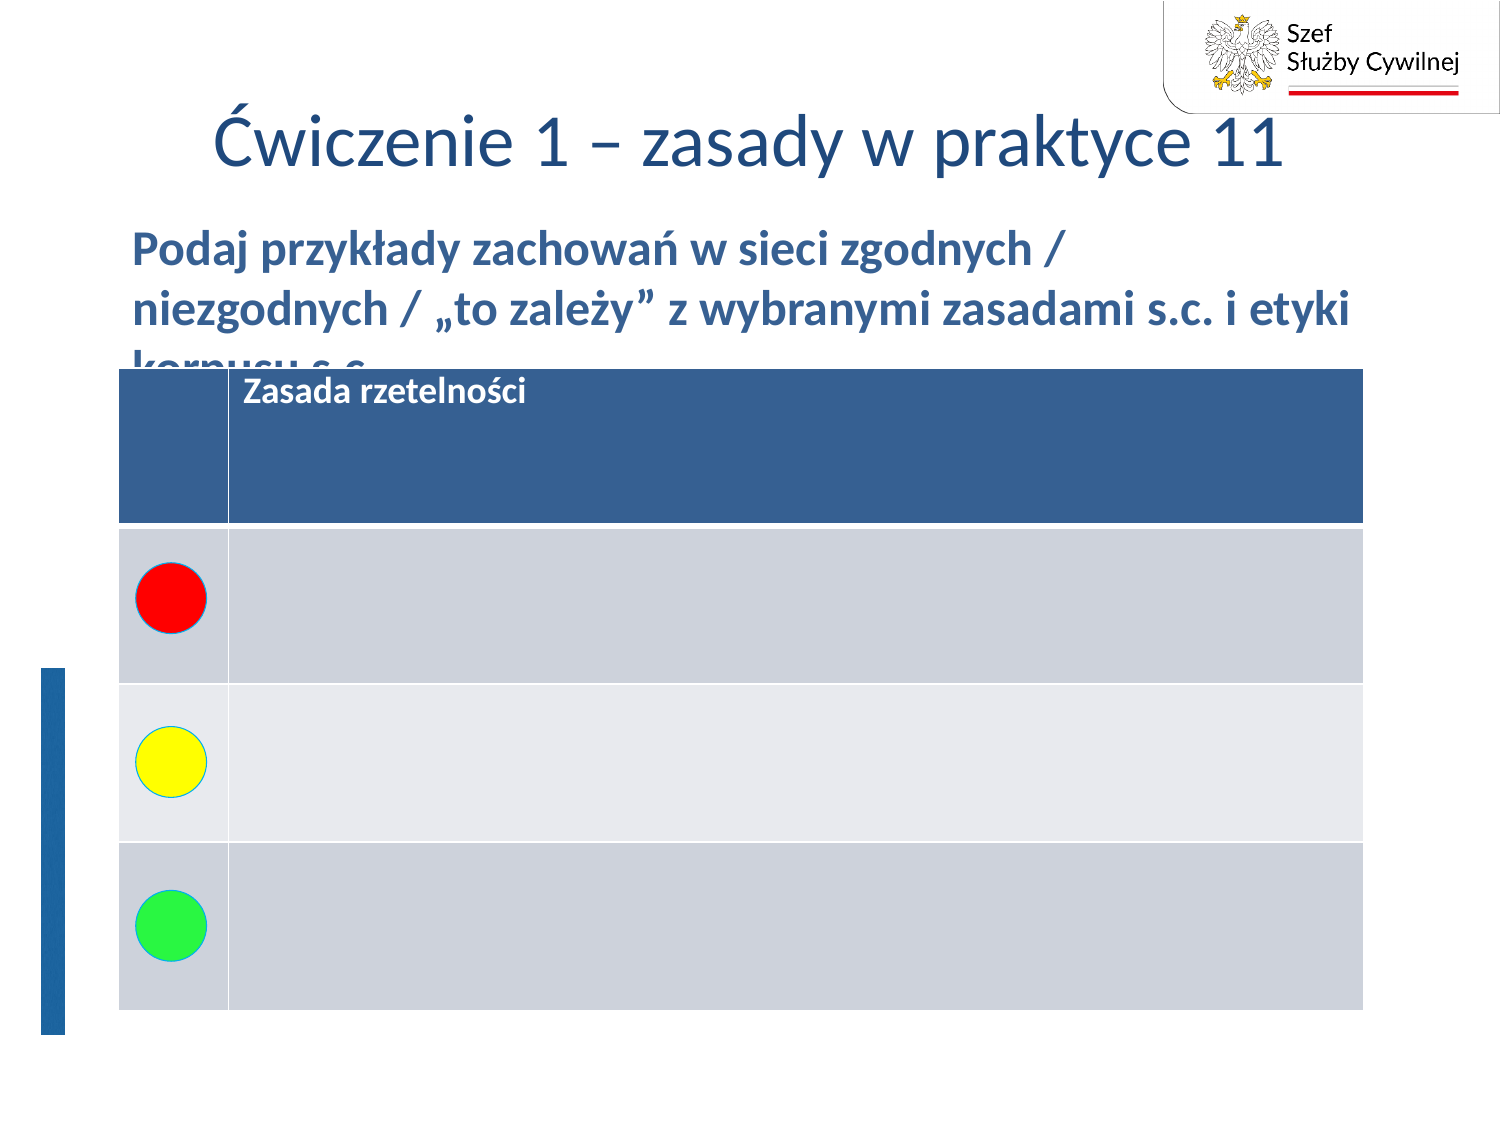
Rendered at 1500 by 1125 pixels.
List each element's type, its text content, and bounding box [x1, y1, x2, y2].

text_box [133, 724, 209, 800]
picture [1163, 0, 1500, 114]
text_box Podaj przykłady zachowań w sieci zgodnych / niezgodnych / „to zależy” z wybranymi zasadami s.c. i etyki korpusu s.c. [117, 208, 1382, 403]
table_cell [229, 843, 1363, 1010]
table_cell [119, 685, 228, 841]
table_cell [119, 843, 228, 1010]
table_header [119, 369, 228, 523]
table_cell [119, 529, 228, 683]
text_box [133, 560, 209, 636]
picture [41, 668, 65, 1035]
text_box [133, 888, 209, 964]
table_header Zasada rzetelności [229, 369, 1363, 523]
table_cell [229, 685, 1363, 841]
title Ćwiczenie 1 – zasady w praktyce 11 [100, 83, 1400, 209]
table_cell [229, 529, 1363, 683]
